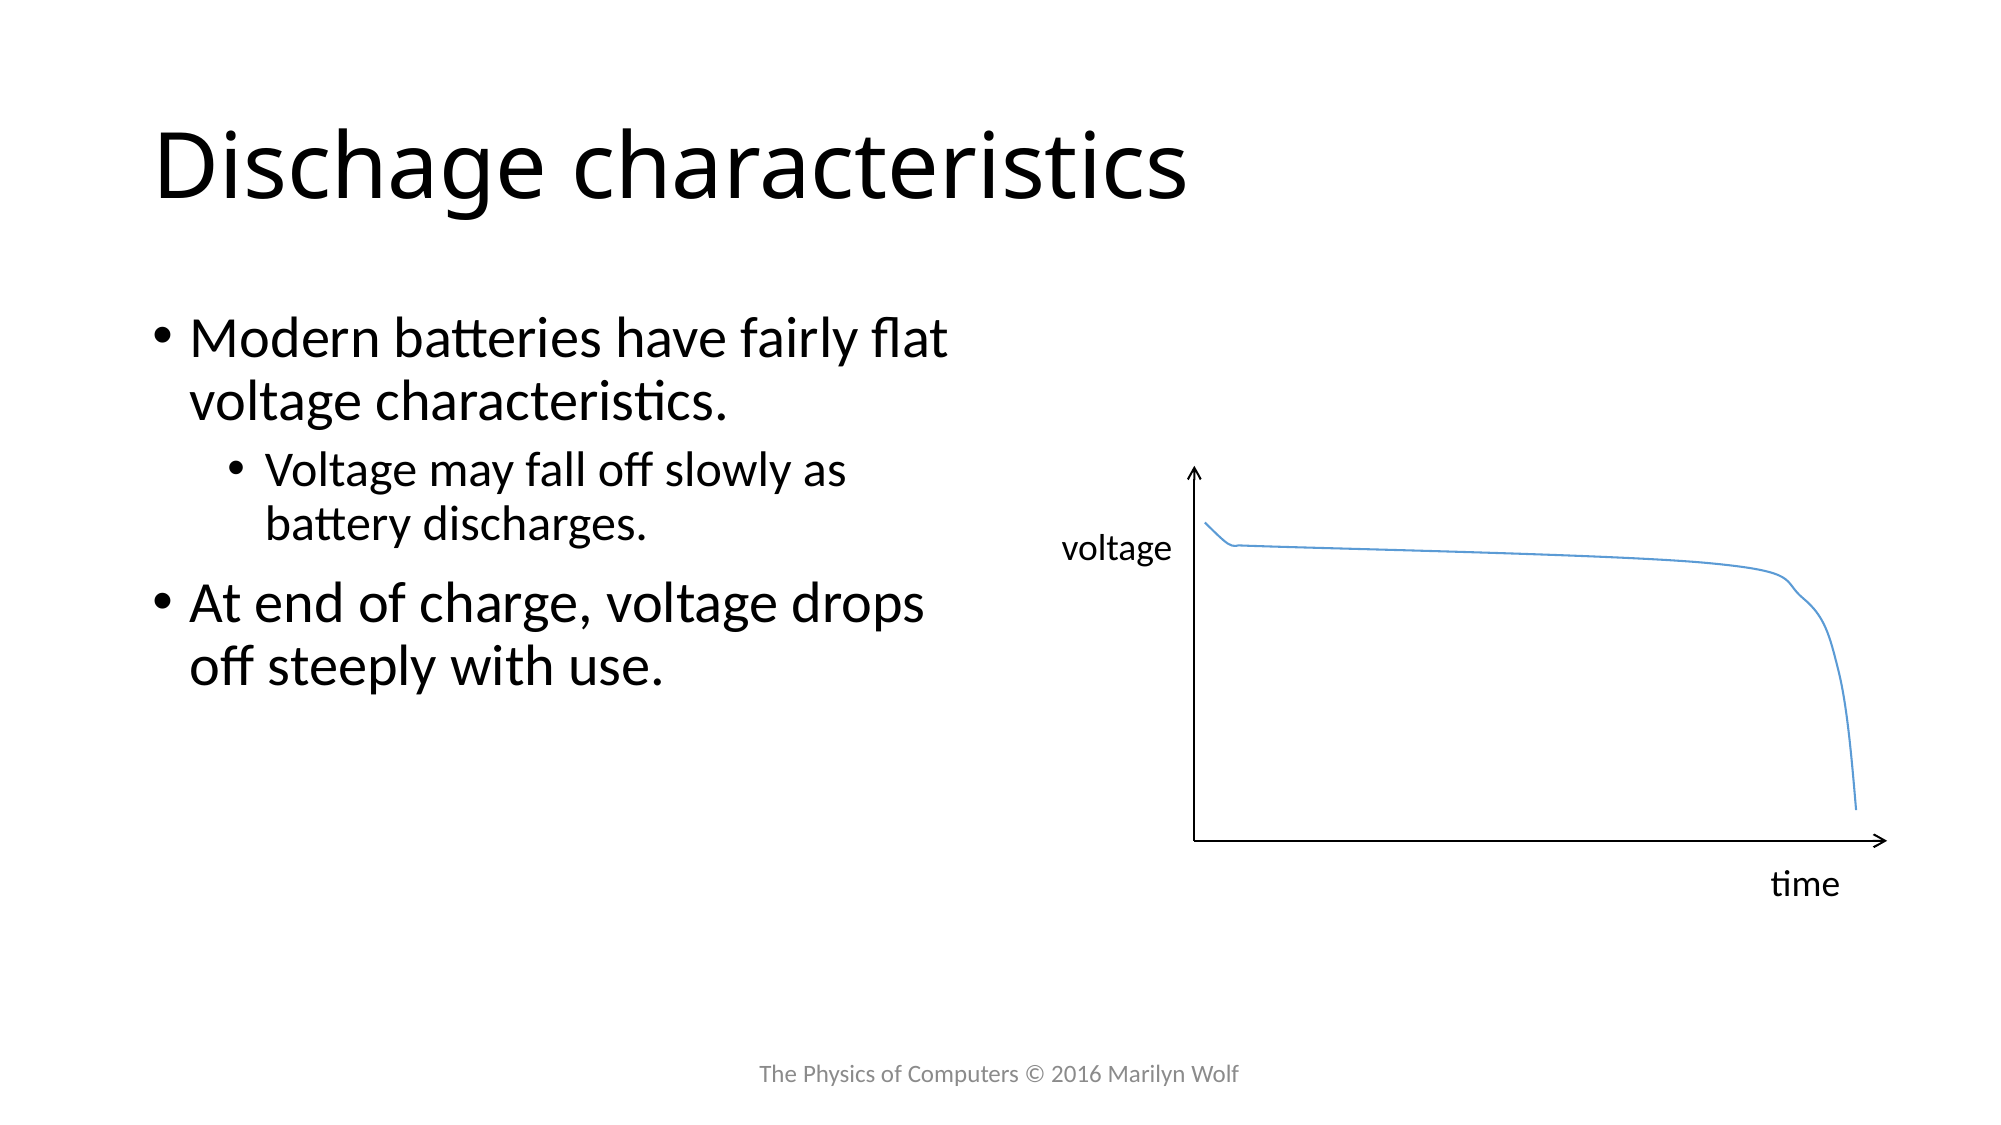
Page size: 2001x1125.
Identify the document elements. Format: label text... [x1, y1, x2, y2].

footer The Physics of Computers © 2016 Marilyn Wolf [662, 1042, 1338, 1103]
text_box [1204, 521, 1858, 811]
text_box voltage [1046, 515, 1188, 576]
list Modern batteries have fairly flat voltage characteristics. Voltage may fall off slowly as battery discharges. At end of charge, voltage drops off steeply with use. [137, 299, 988, 1014]
text_box time [1755, 851, 1856, 912]
title Dischage characteristics [137, 59, 1863, 278]
